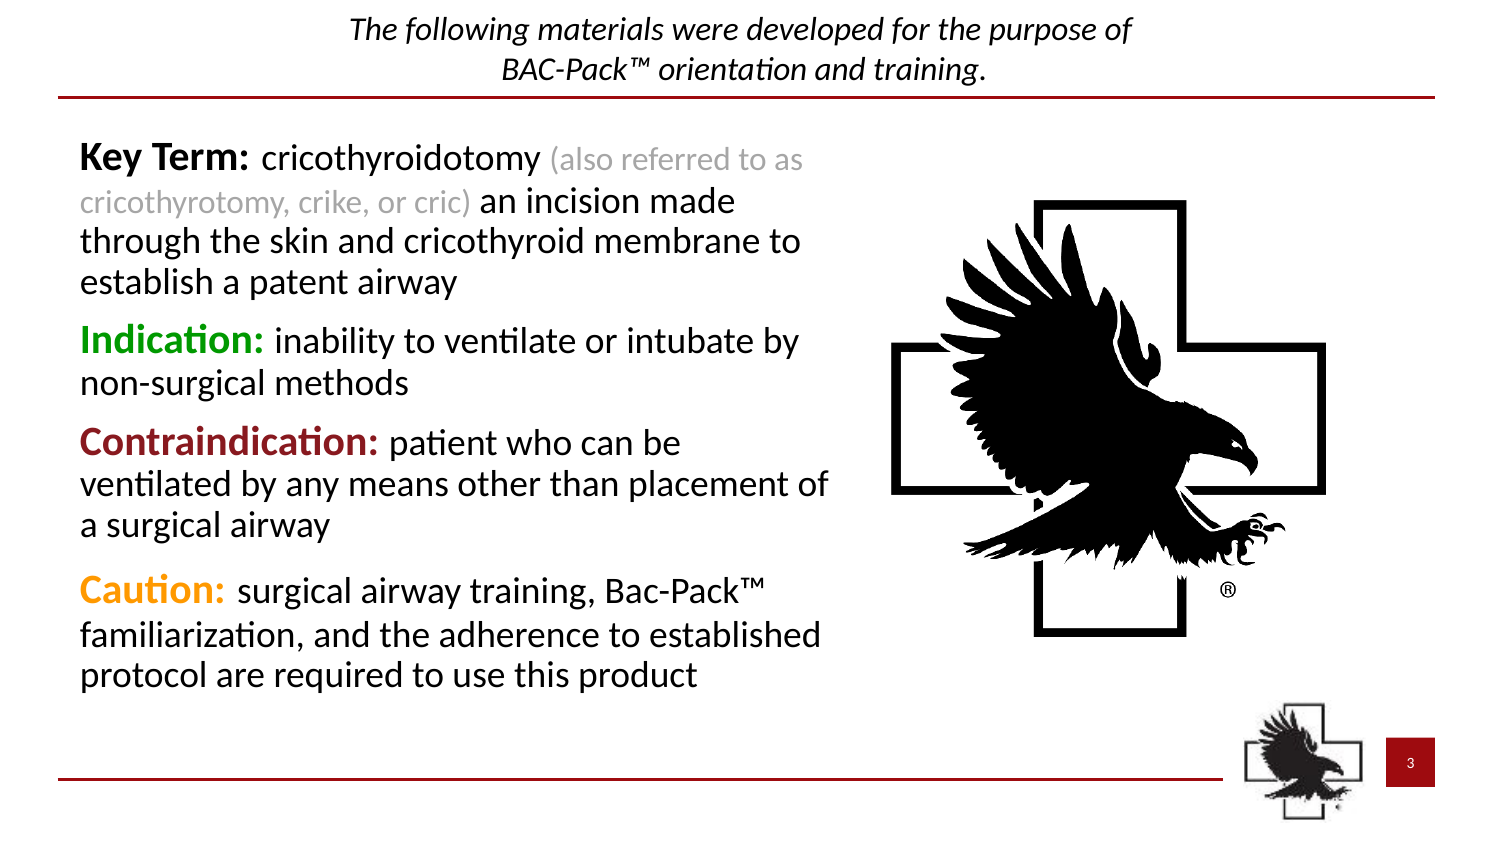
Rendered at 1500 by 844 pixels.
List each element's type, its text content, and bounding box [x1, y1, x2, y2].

picture [1243, 700, 1366, 823]
slide_number 3 [1386, 737, 1435, 787]
list Key Term: cricothyroidotomy (also referred to as cricothyrotomy, crike, or cric) an incision made through the skin and cricothyroid membrane to establish a patent airway Indication: inability to ventilate or intubate by non-surgical methods Contraindication: patient who can be ventilated by any means other than placement of a surgical airway Caution: surgical airway training, Bac-Pack™ familiarization, and the adherence to established protocol are required to use this product [65, 119, 854, 724]
picture [891, 200, 1326, 637]
text_box The following materials were developed for the purpose of BAC-Pack™ orientation and training. [19, 0, 1471, 95]
